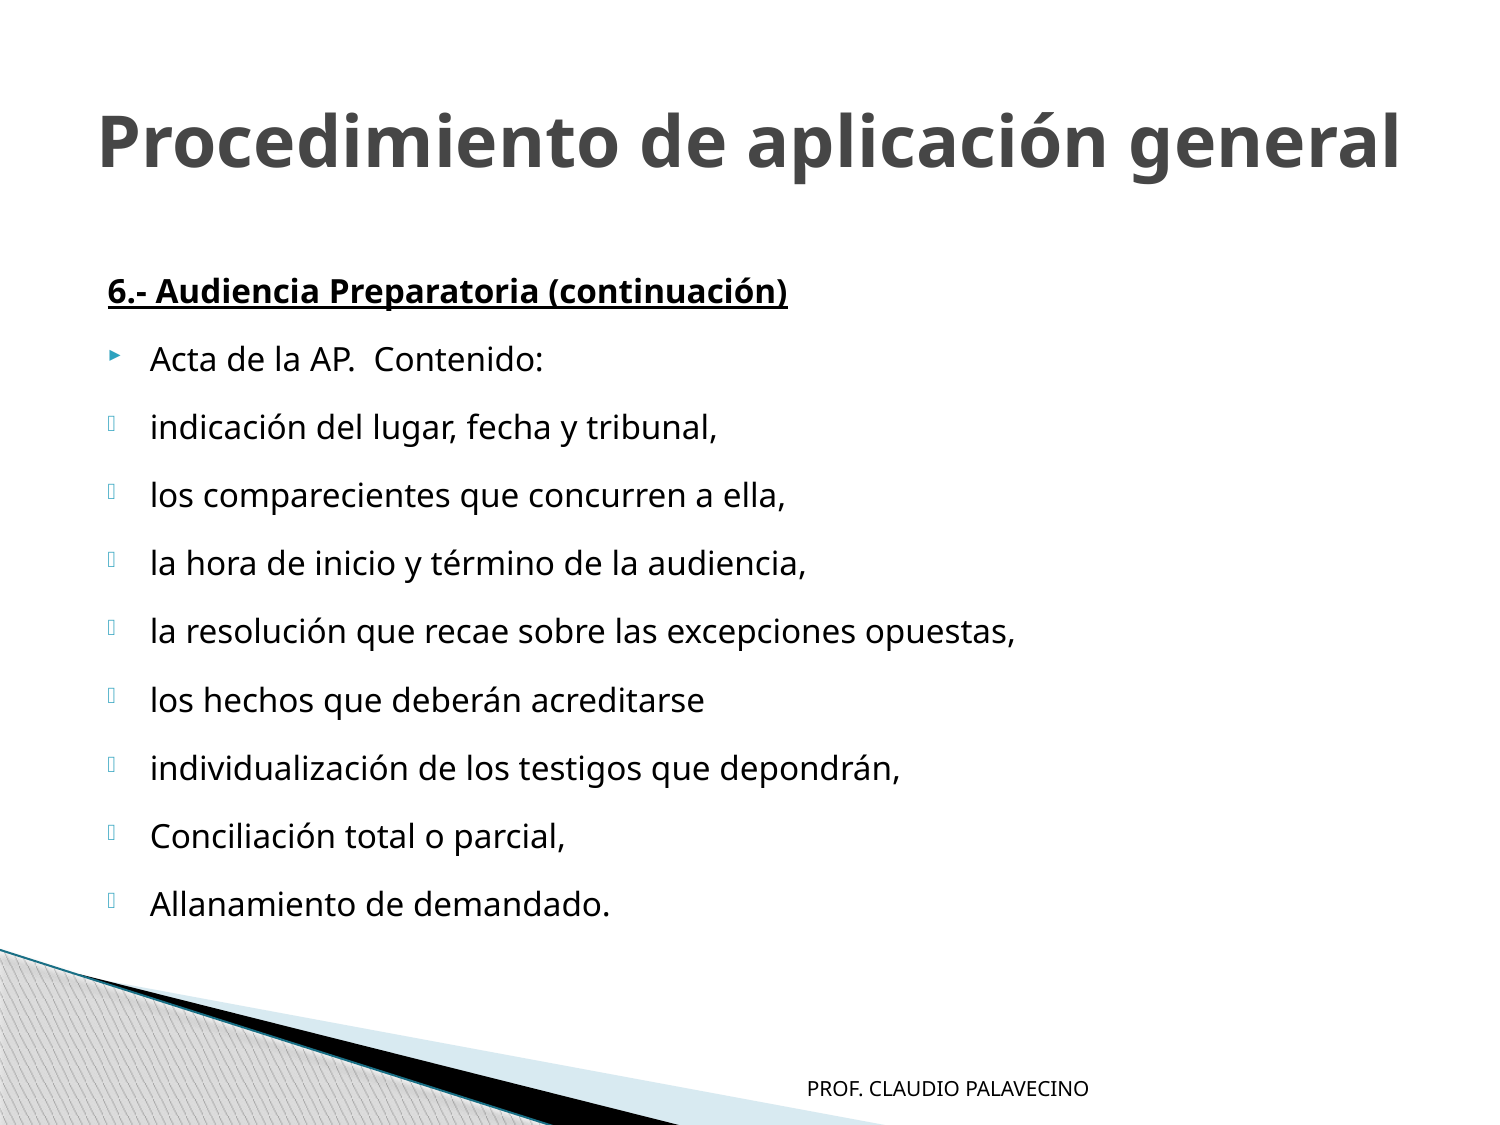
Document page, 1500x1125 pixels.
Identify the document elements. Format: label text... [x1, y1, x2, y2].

footer PROF. CLAUDIO PALAVECINO [718, 1051, 1105, 1112]
title Procedimiento de aplicación general [75, 45, 1425, 233]
list 6.- Audiencia Preparatoria (continuación) Acta de la AP. Contenido: indicación del lugar, fecha y tribunal, los comparecientes que concurren a ella, la hora de inicio y término de la audiencia, la resolución que recae sobre las excepciones opuestas, los hechos que deberán acreditarse individualización de los testigos que depondrán, Conciliación total o parcial, Allanamiento de demandado. [75, 243, 1425, 986]
